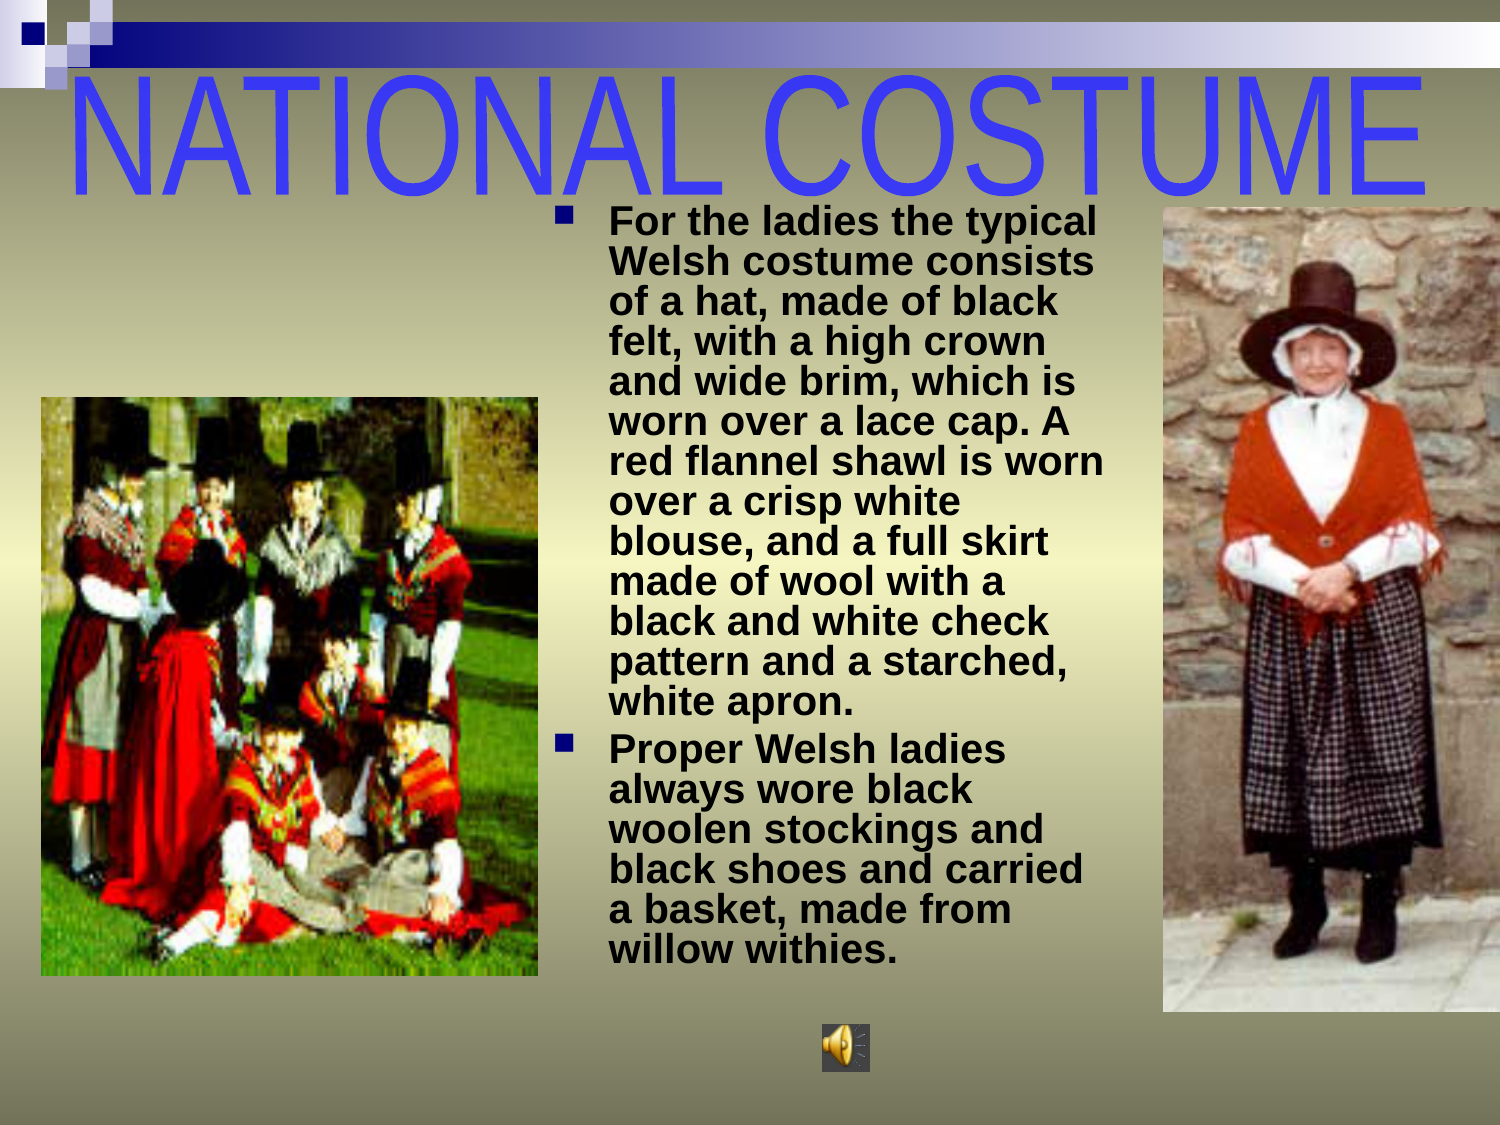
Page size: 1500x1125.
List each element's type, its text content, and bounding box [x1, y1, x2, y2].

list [1163, 207, 1500, 1012]
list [40, 396, 538, 977]
picture [820, 1022, 872, 1074]
list For the ladies the typical Welsh costume consists of a hat, made of black felt, with a high crown and wide brim, which is worn over a lace cap. A red flannel shawl is worn over a crisp white blouse, and a full skirt made of wool with a black and white check pattern and a starched, white apron. Proper Welsh ladies always wore black woolen stockings and black shoes and carried a basket, made from willow withies. [537, 196, 1129, 1059]
